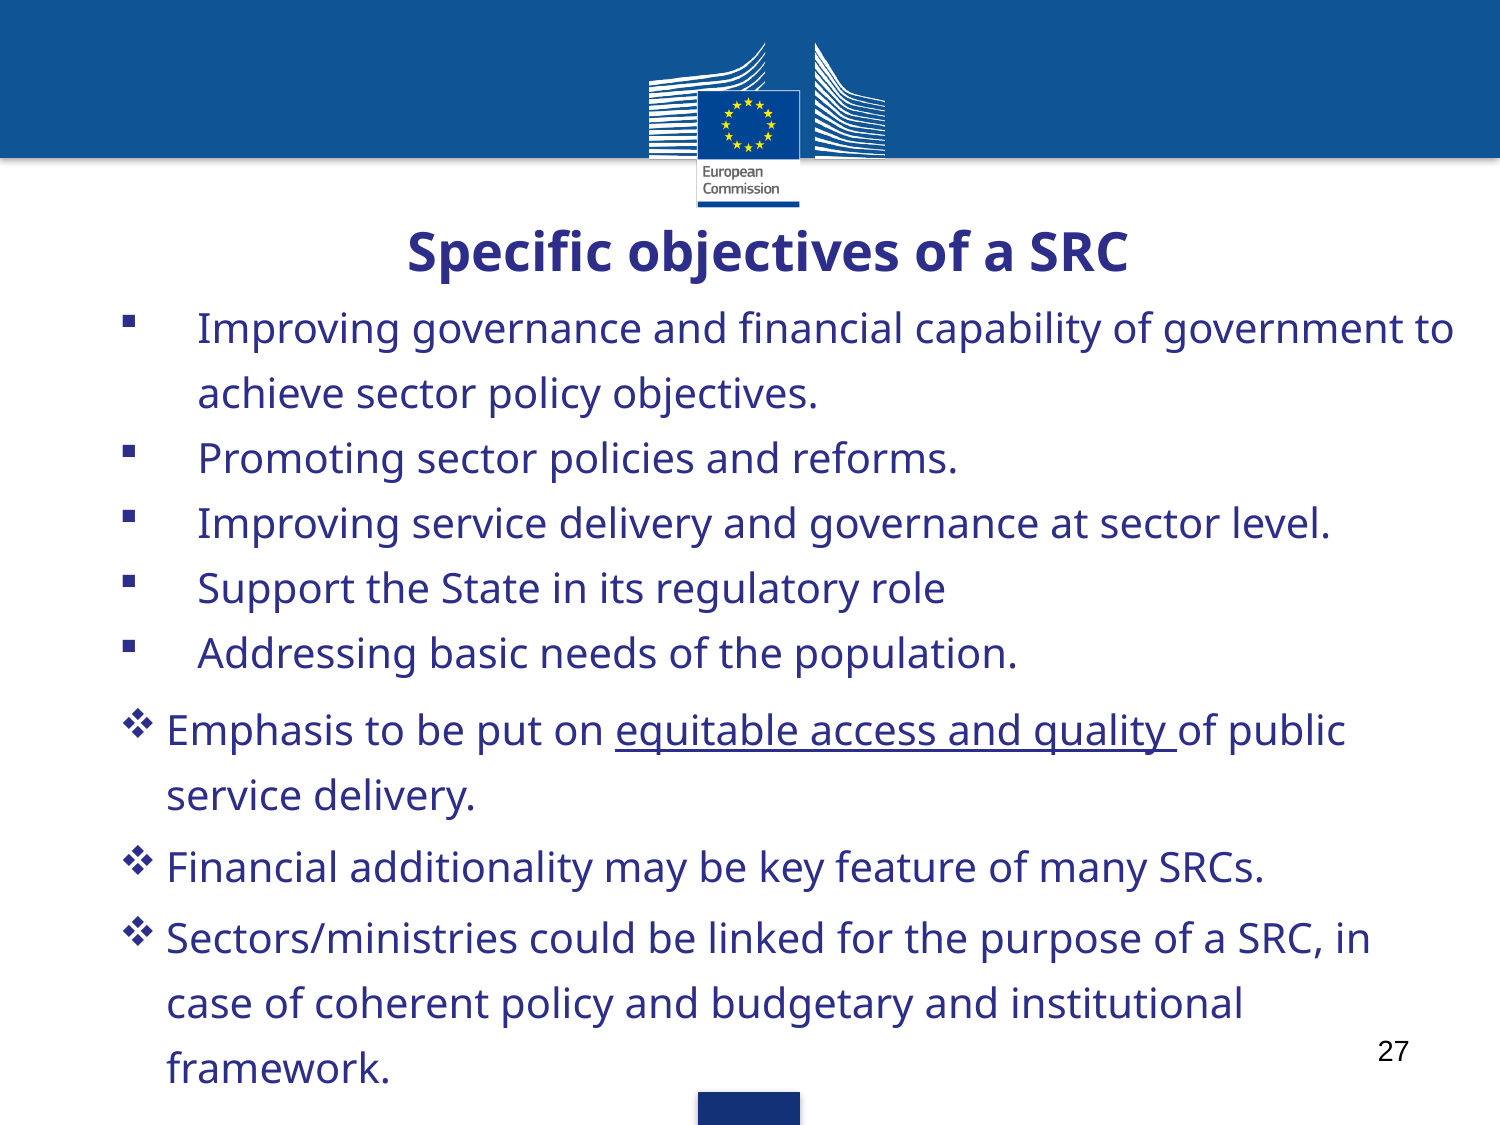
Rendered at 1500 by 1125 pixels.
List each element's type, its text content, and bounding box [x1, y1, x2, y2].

title Specific objectives of a SRC [64, 219, 1416, 278]
list Improving governance and financial capability of government to achieve sector policy objectives. Promoting sector policies and reforms. Improving service delivery and governance at sector level. Support the State in its regulatory role Addressing basic needs of the population. Emphasis to be put on equitable access and quality of public service delivery. Financial additionality may be key feature of many SRCs. Sectors/ministries could be linked for the purpose of a SRC, in case of coherent policy and budgetary and institutional framework. [29, 278, 1483, 1024]
text_box [676, 493, 707, 539]
picture [649, 42, 885, 208]
slide_number 27 [1074, 1024, 1426, 1103]
